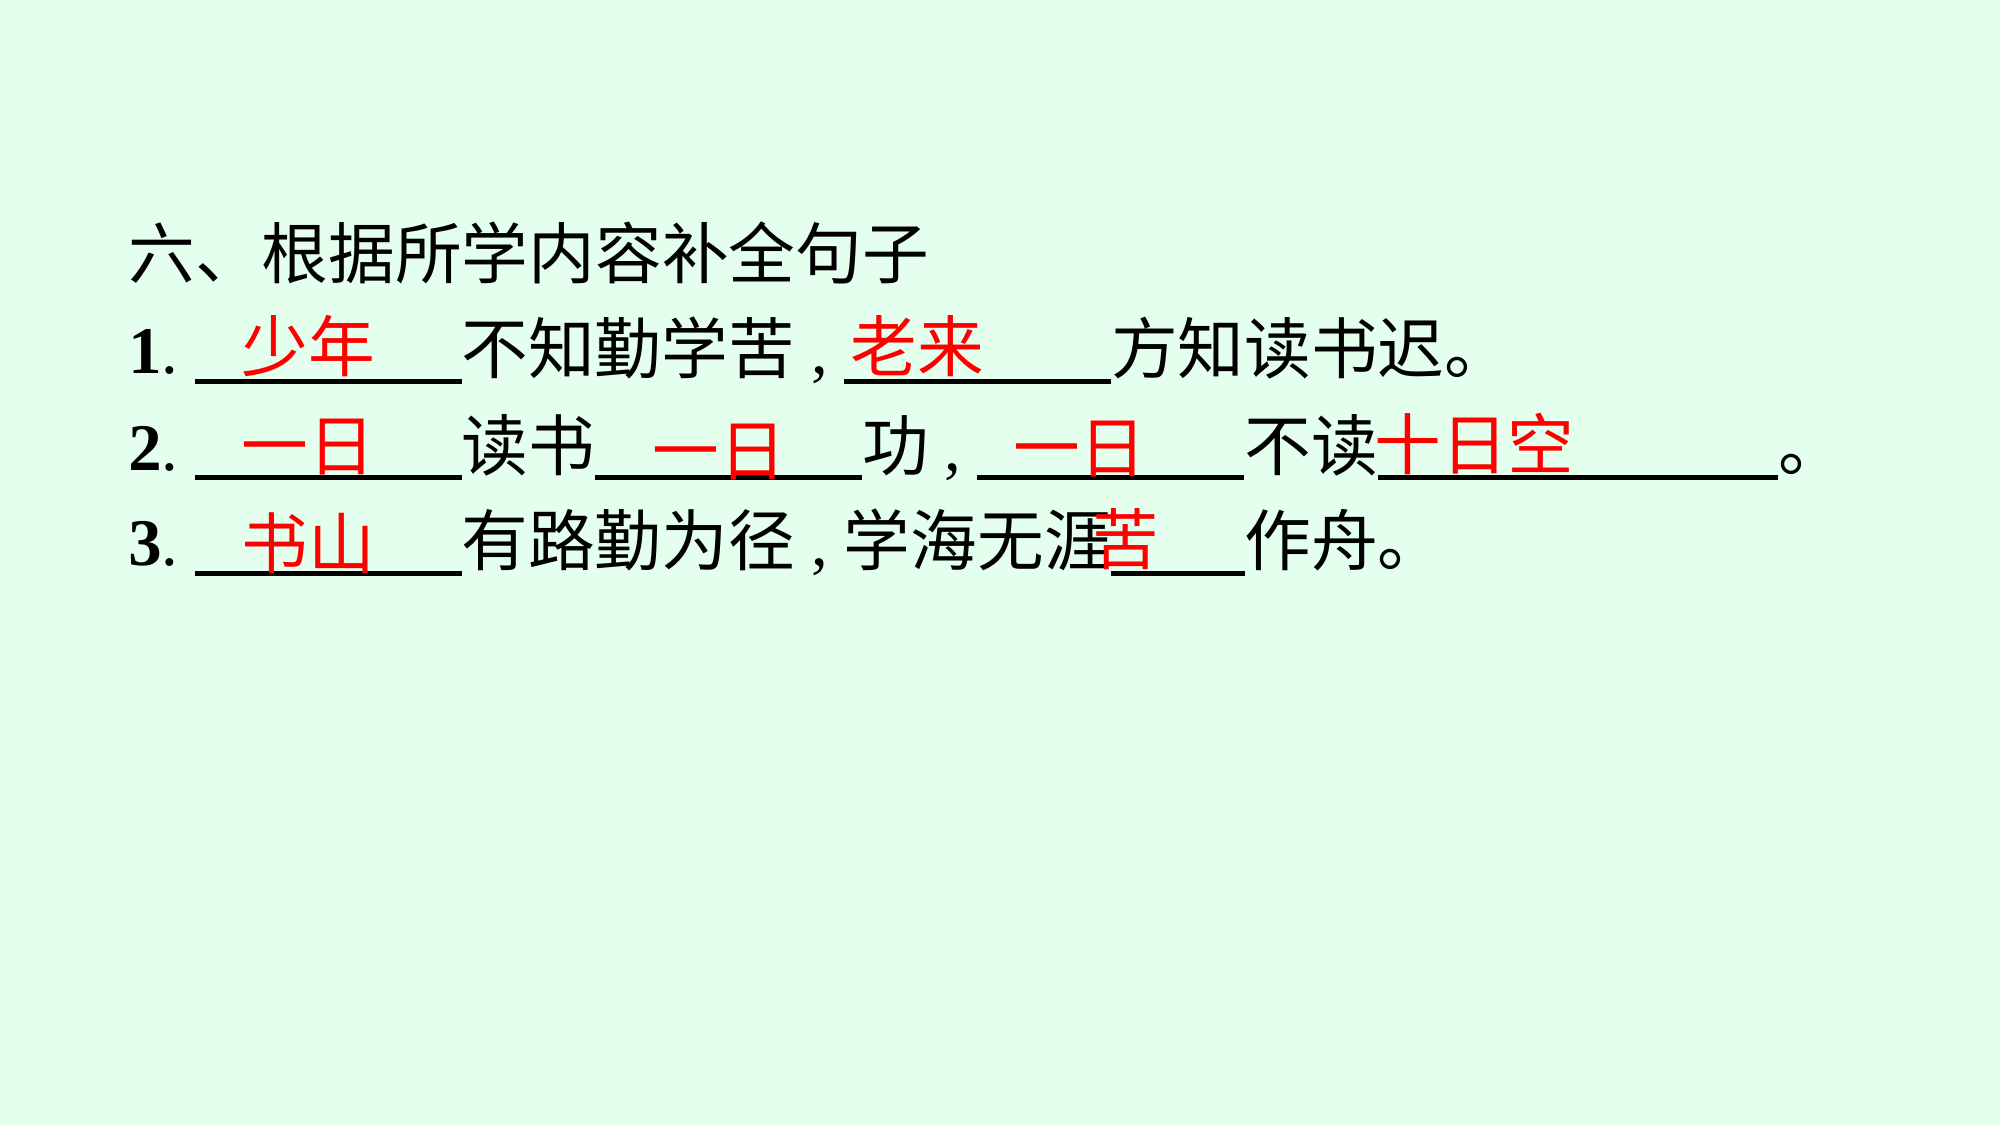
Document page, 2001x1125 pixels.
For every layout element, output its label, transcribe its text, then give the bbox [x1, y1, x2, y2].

text_box 一日 [998, 382, 1162, 494]
text_box 少年 [226, 281, 391, 380]
text_box 一日 [226, 380, 391, 478]
text_box 苦 [1078, 474, 1175, 586]
text_box 老来 [835, 281, 1000, 393]
text_box 书山 [226, 478, 391, 590]
text_box 六、根据所学内容补全句子 1. 不知勤学苦, 方知读书迟。 2. 读书 功, 不读 。 3. 有路勤为径,学海无涯 作舟。 [113, 188, 1887, 587]
text_box 十日空 [1359, 379, 1590, 491]
text_box 一日 [637, 385, 801, 497]
